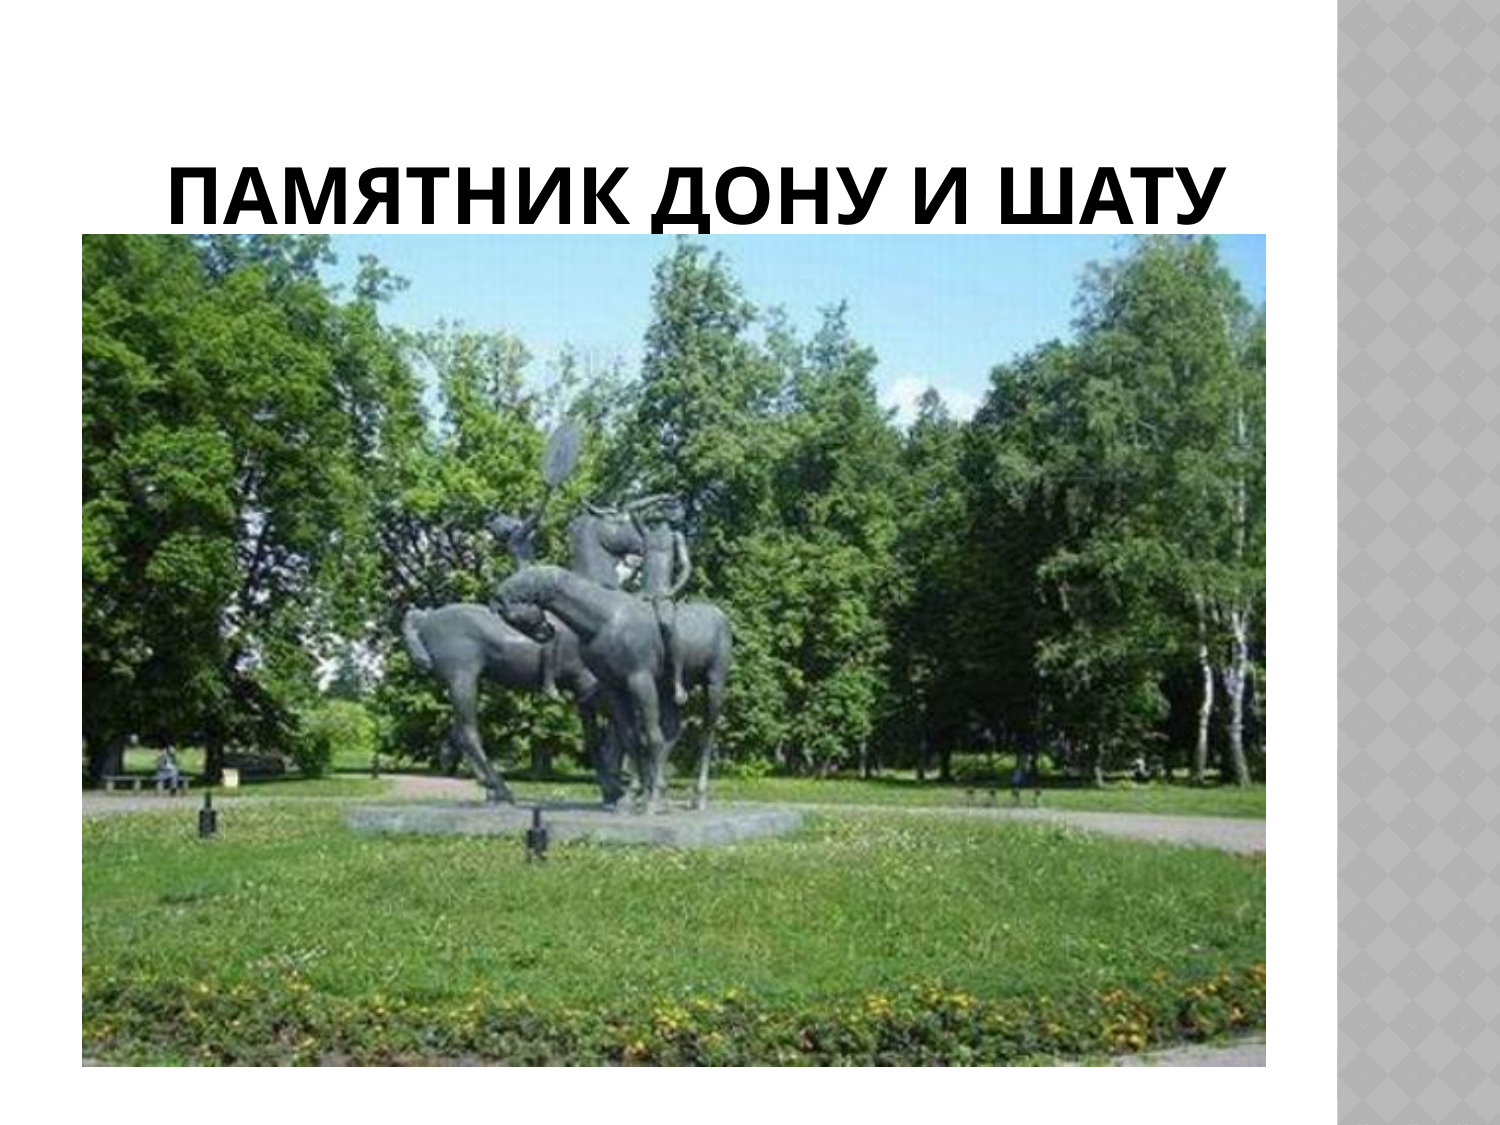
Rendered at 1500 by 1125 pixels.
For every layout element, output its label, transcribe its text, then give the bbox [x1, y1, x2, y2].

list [81, 233, 1266, 1067]
title Памятник Дону и Шату [75, 52, 1263, 239]
